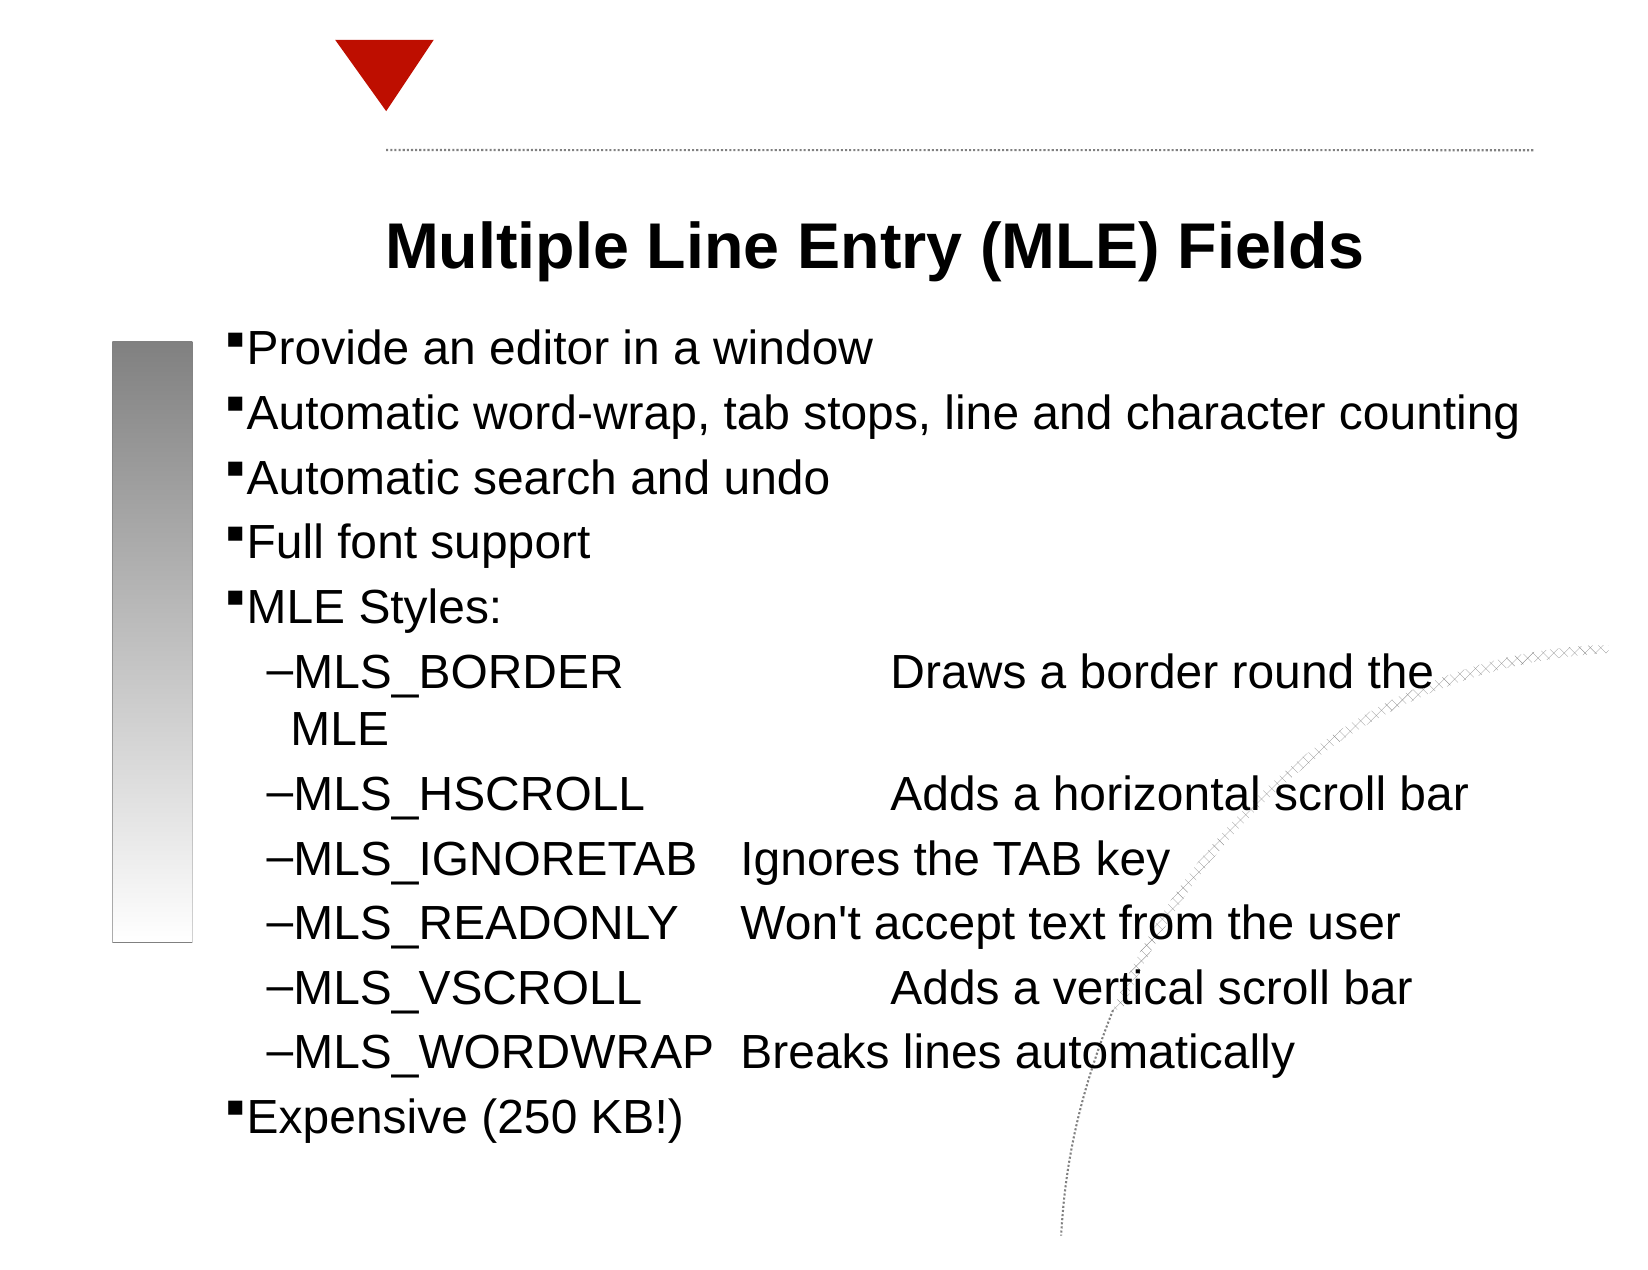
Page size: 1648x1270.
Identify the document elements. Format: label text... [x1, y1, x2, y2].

text_box Provide an editor in a window Automatic word-wrap, tab stops, line and character counting Automatic search and undo Full font support MLE Styles: MLS_BORDER Draws a border round the MLE MLS_HSCROLL Adds a horizontal scroll bar MLS_IGNORETAB Ignores the TAB key MLS_READONLY Won't accept text from the user MLS_VSCROLL Adds a vertical scroll bar MLS_WORDWRAP Breaks lines automatically Expensive (250 KB!) [224, 316, 1532, 1144]
text_box Multiple Line Entry (MLE) Fields [385, 204, 1538, 282]
